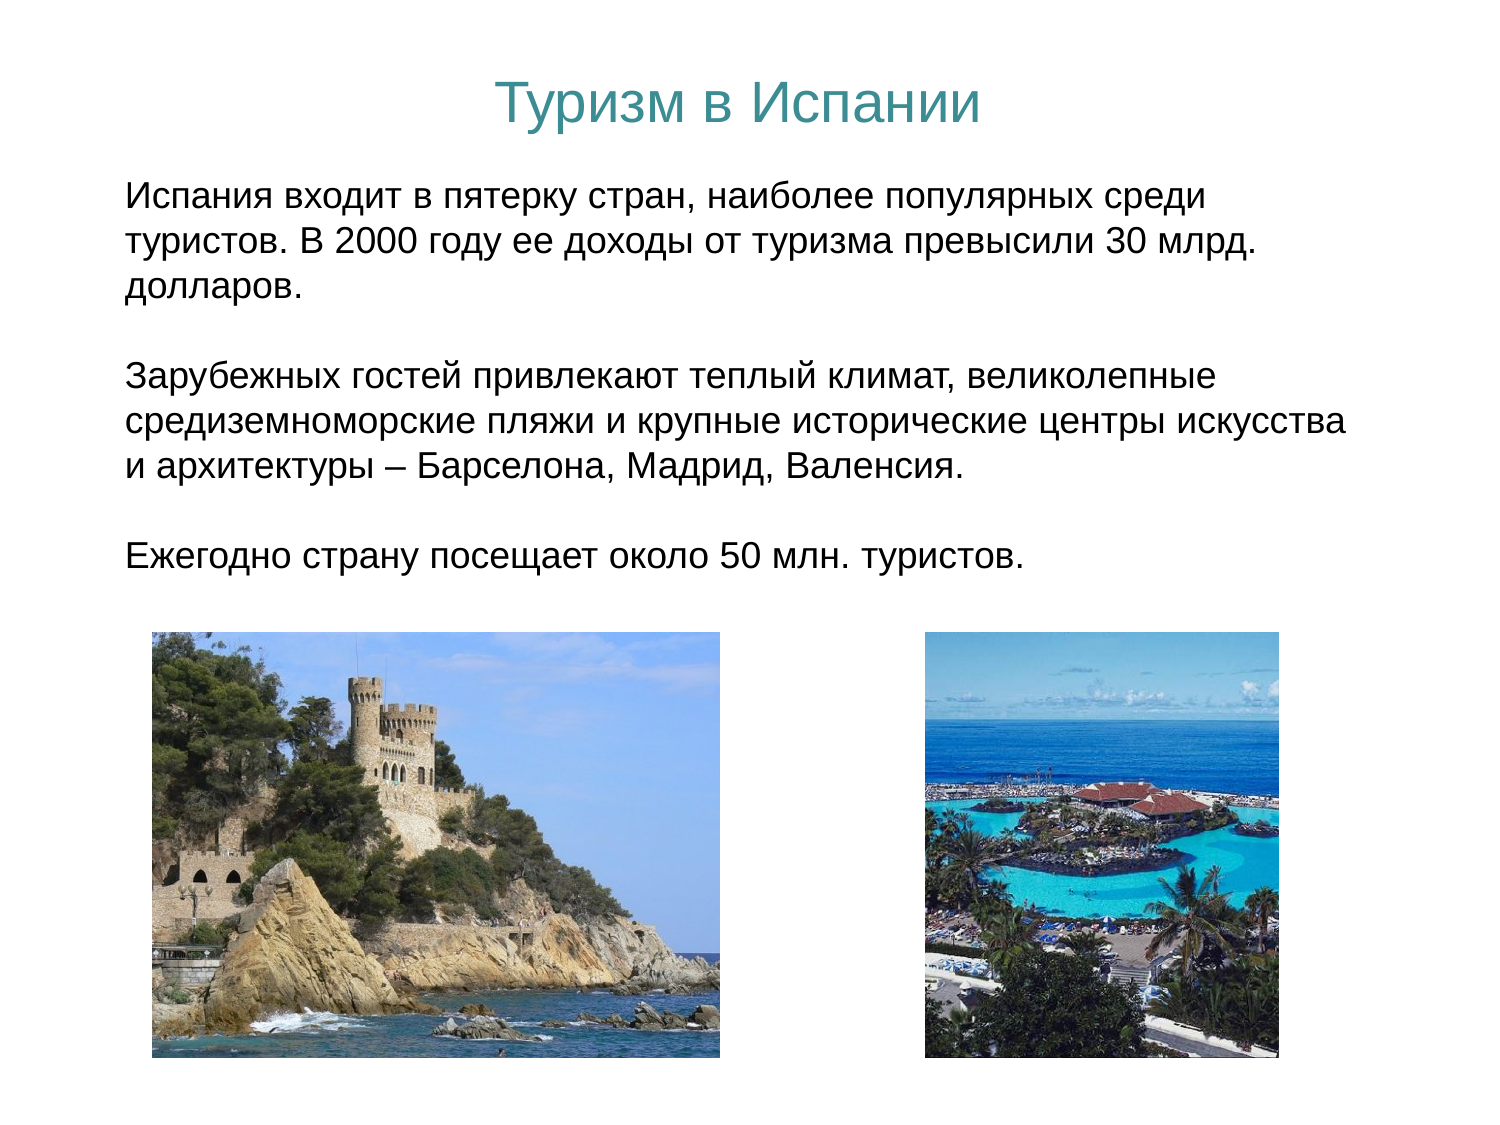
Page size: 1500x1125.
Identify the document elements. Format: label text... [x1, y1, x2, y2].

text_box Туризм в Испании [164, 46, 1313, 153]
picture [152, 632, 720, 1059]
picture [925, 632, 1280, 1059]
text_box Испания входит в пятерку стран, наиболее популярных среди туристов. В 2000 году ее доходы от туризма превысили 30 млрд. долларов. Зарубежных гостей привлекают теплый климат, великолепные средиземноморские пляжи и крупные исторические центры искусства и архитектуры – Барселона, Мадрид, Валенсия. Ежегодно страну посещает около 50 млн. туристов. [35, 163, 1383, 584]
